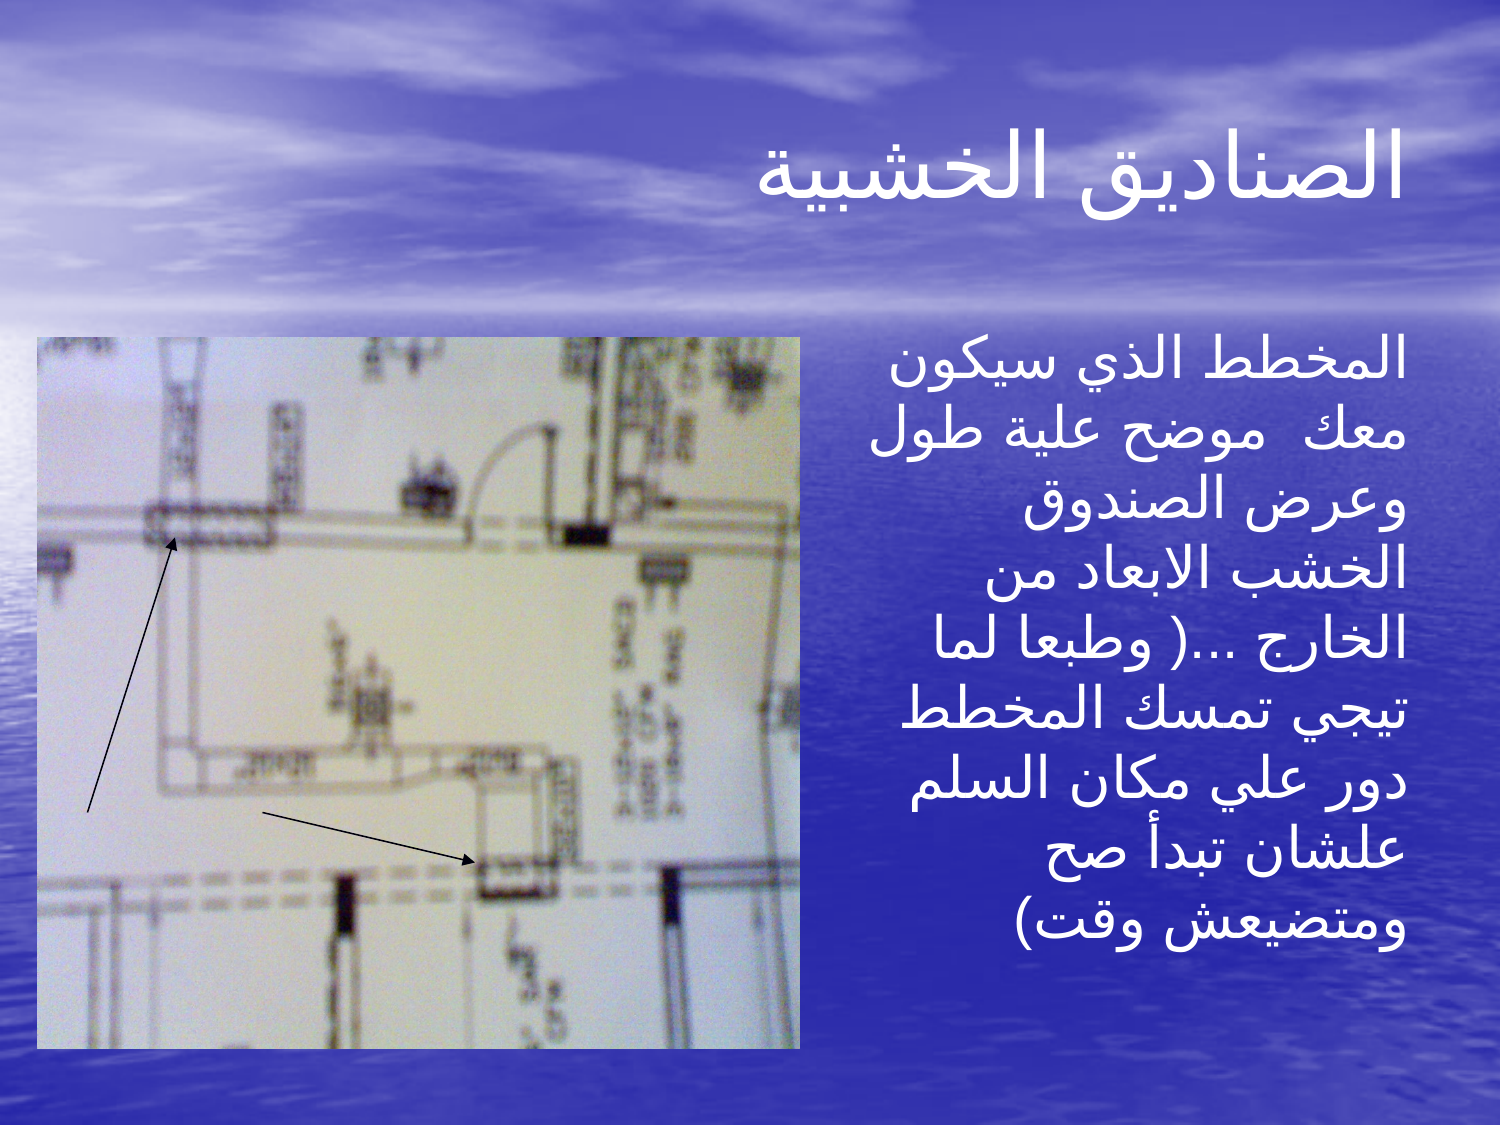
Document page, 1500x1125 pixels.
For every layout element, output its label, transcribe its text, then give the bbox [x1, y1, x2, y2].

title الصناديق الخشبية [75, 47, 1425, 275]
list المخطط الذي سيكون معك موضح علية طول وعرض الصندوق الخشب الابعاد من الخارج ...( وطبعا لما تيجي تمسك المخطط دور علي مكان السلم علشان تبدأ صح ومتضيعش وقت) [762, 312, 1425, 988]
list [37, 337, 801, 1049]
